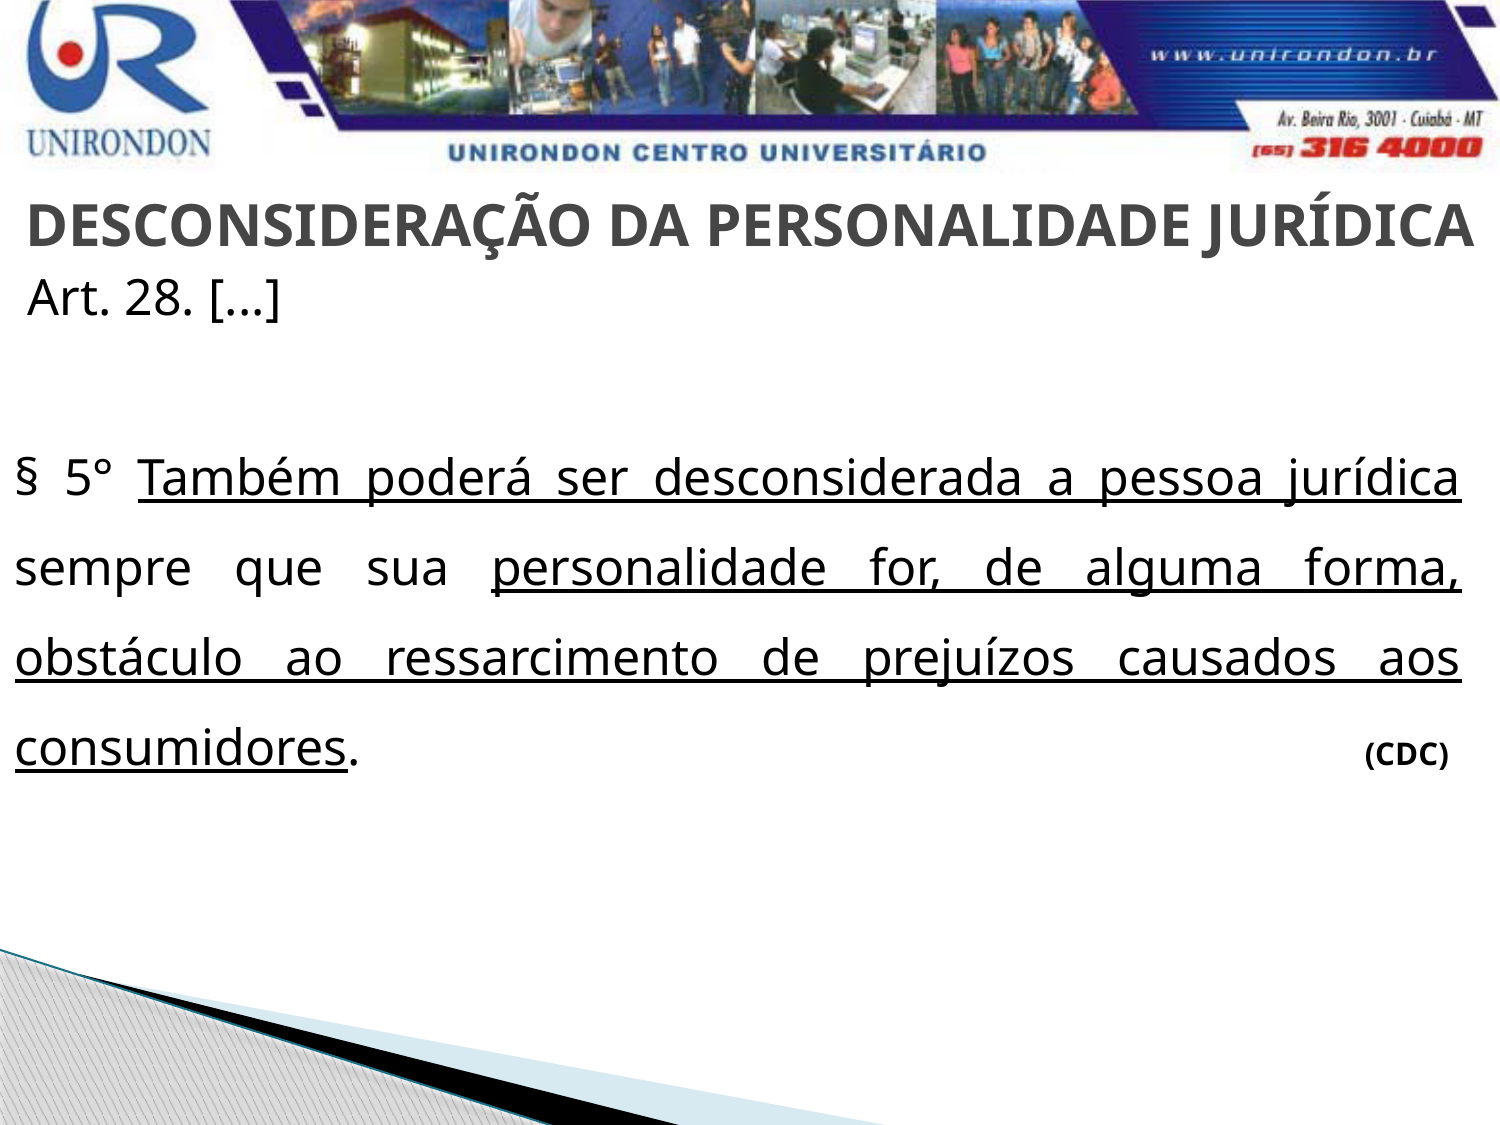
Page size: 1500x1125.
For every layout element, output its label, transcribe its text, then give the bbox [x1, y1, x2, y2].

title DESCONSIDERAÇÃO DA PERSONALIDADE JURÍDICA [0, 183, 1500, 270]
list Art. 28. [...] § 5° Também poderá ser desconsiderada a pessoa jurídica sempre que sua personalidade for, de alguma forma, obstáculo ao ressarcimento de prejuízos causados aos consumidores. (CDC) [0, 246, 1477, 1079]
picture [0, 0, 1500, 174]
